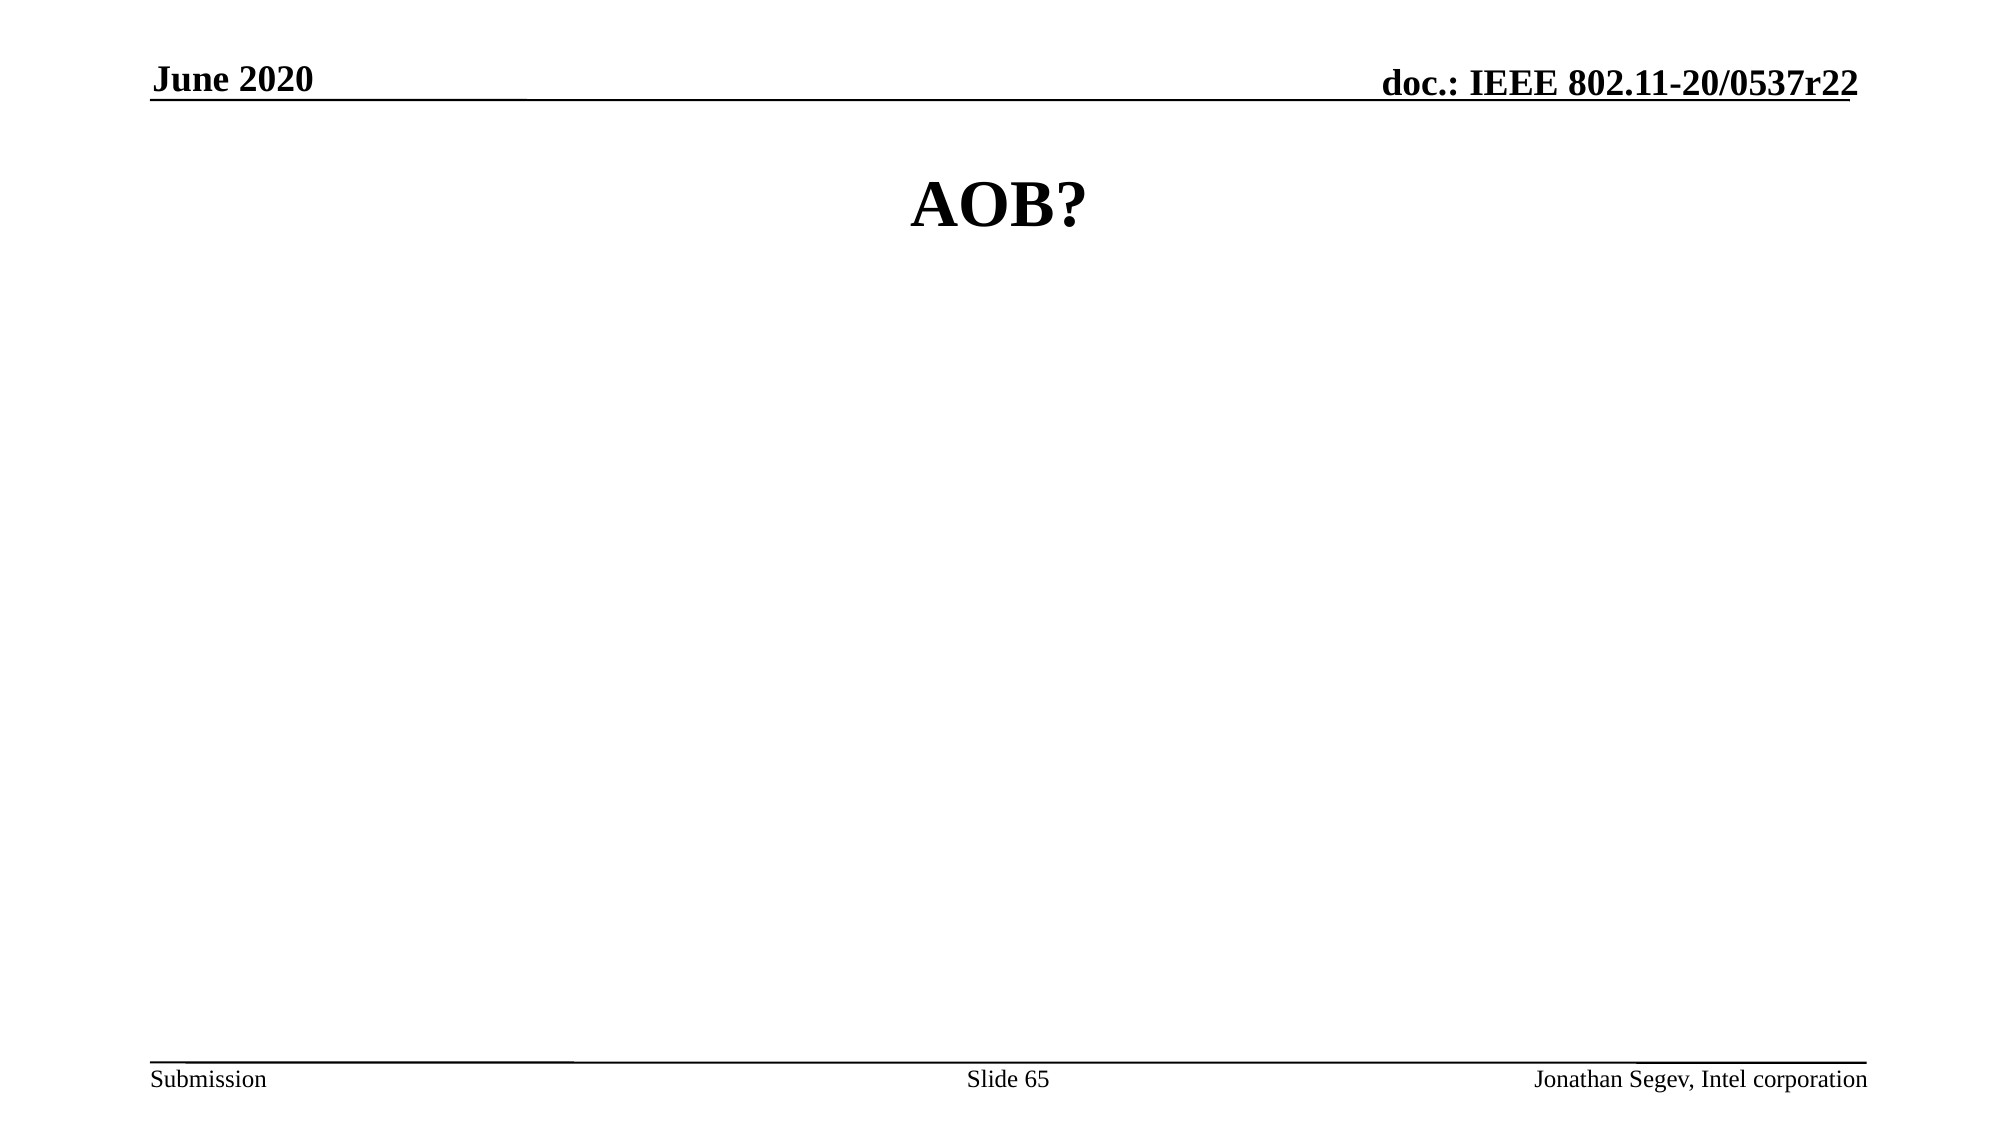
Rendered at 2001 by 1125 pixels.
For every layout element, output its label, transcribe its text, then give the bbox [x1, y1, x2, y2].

footer Jonathan Segev, Intel corporation [1171, 1061, 1869, 1093]
title AOB? [149, 112, 1850, 288]
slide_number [152, 54, 563, 100]
slide_number Slide 65 [950, 1061, 1067, 1123]
